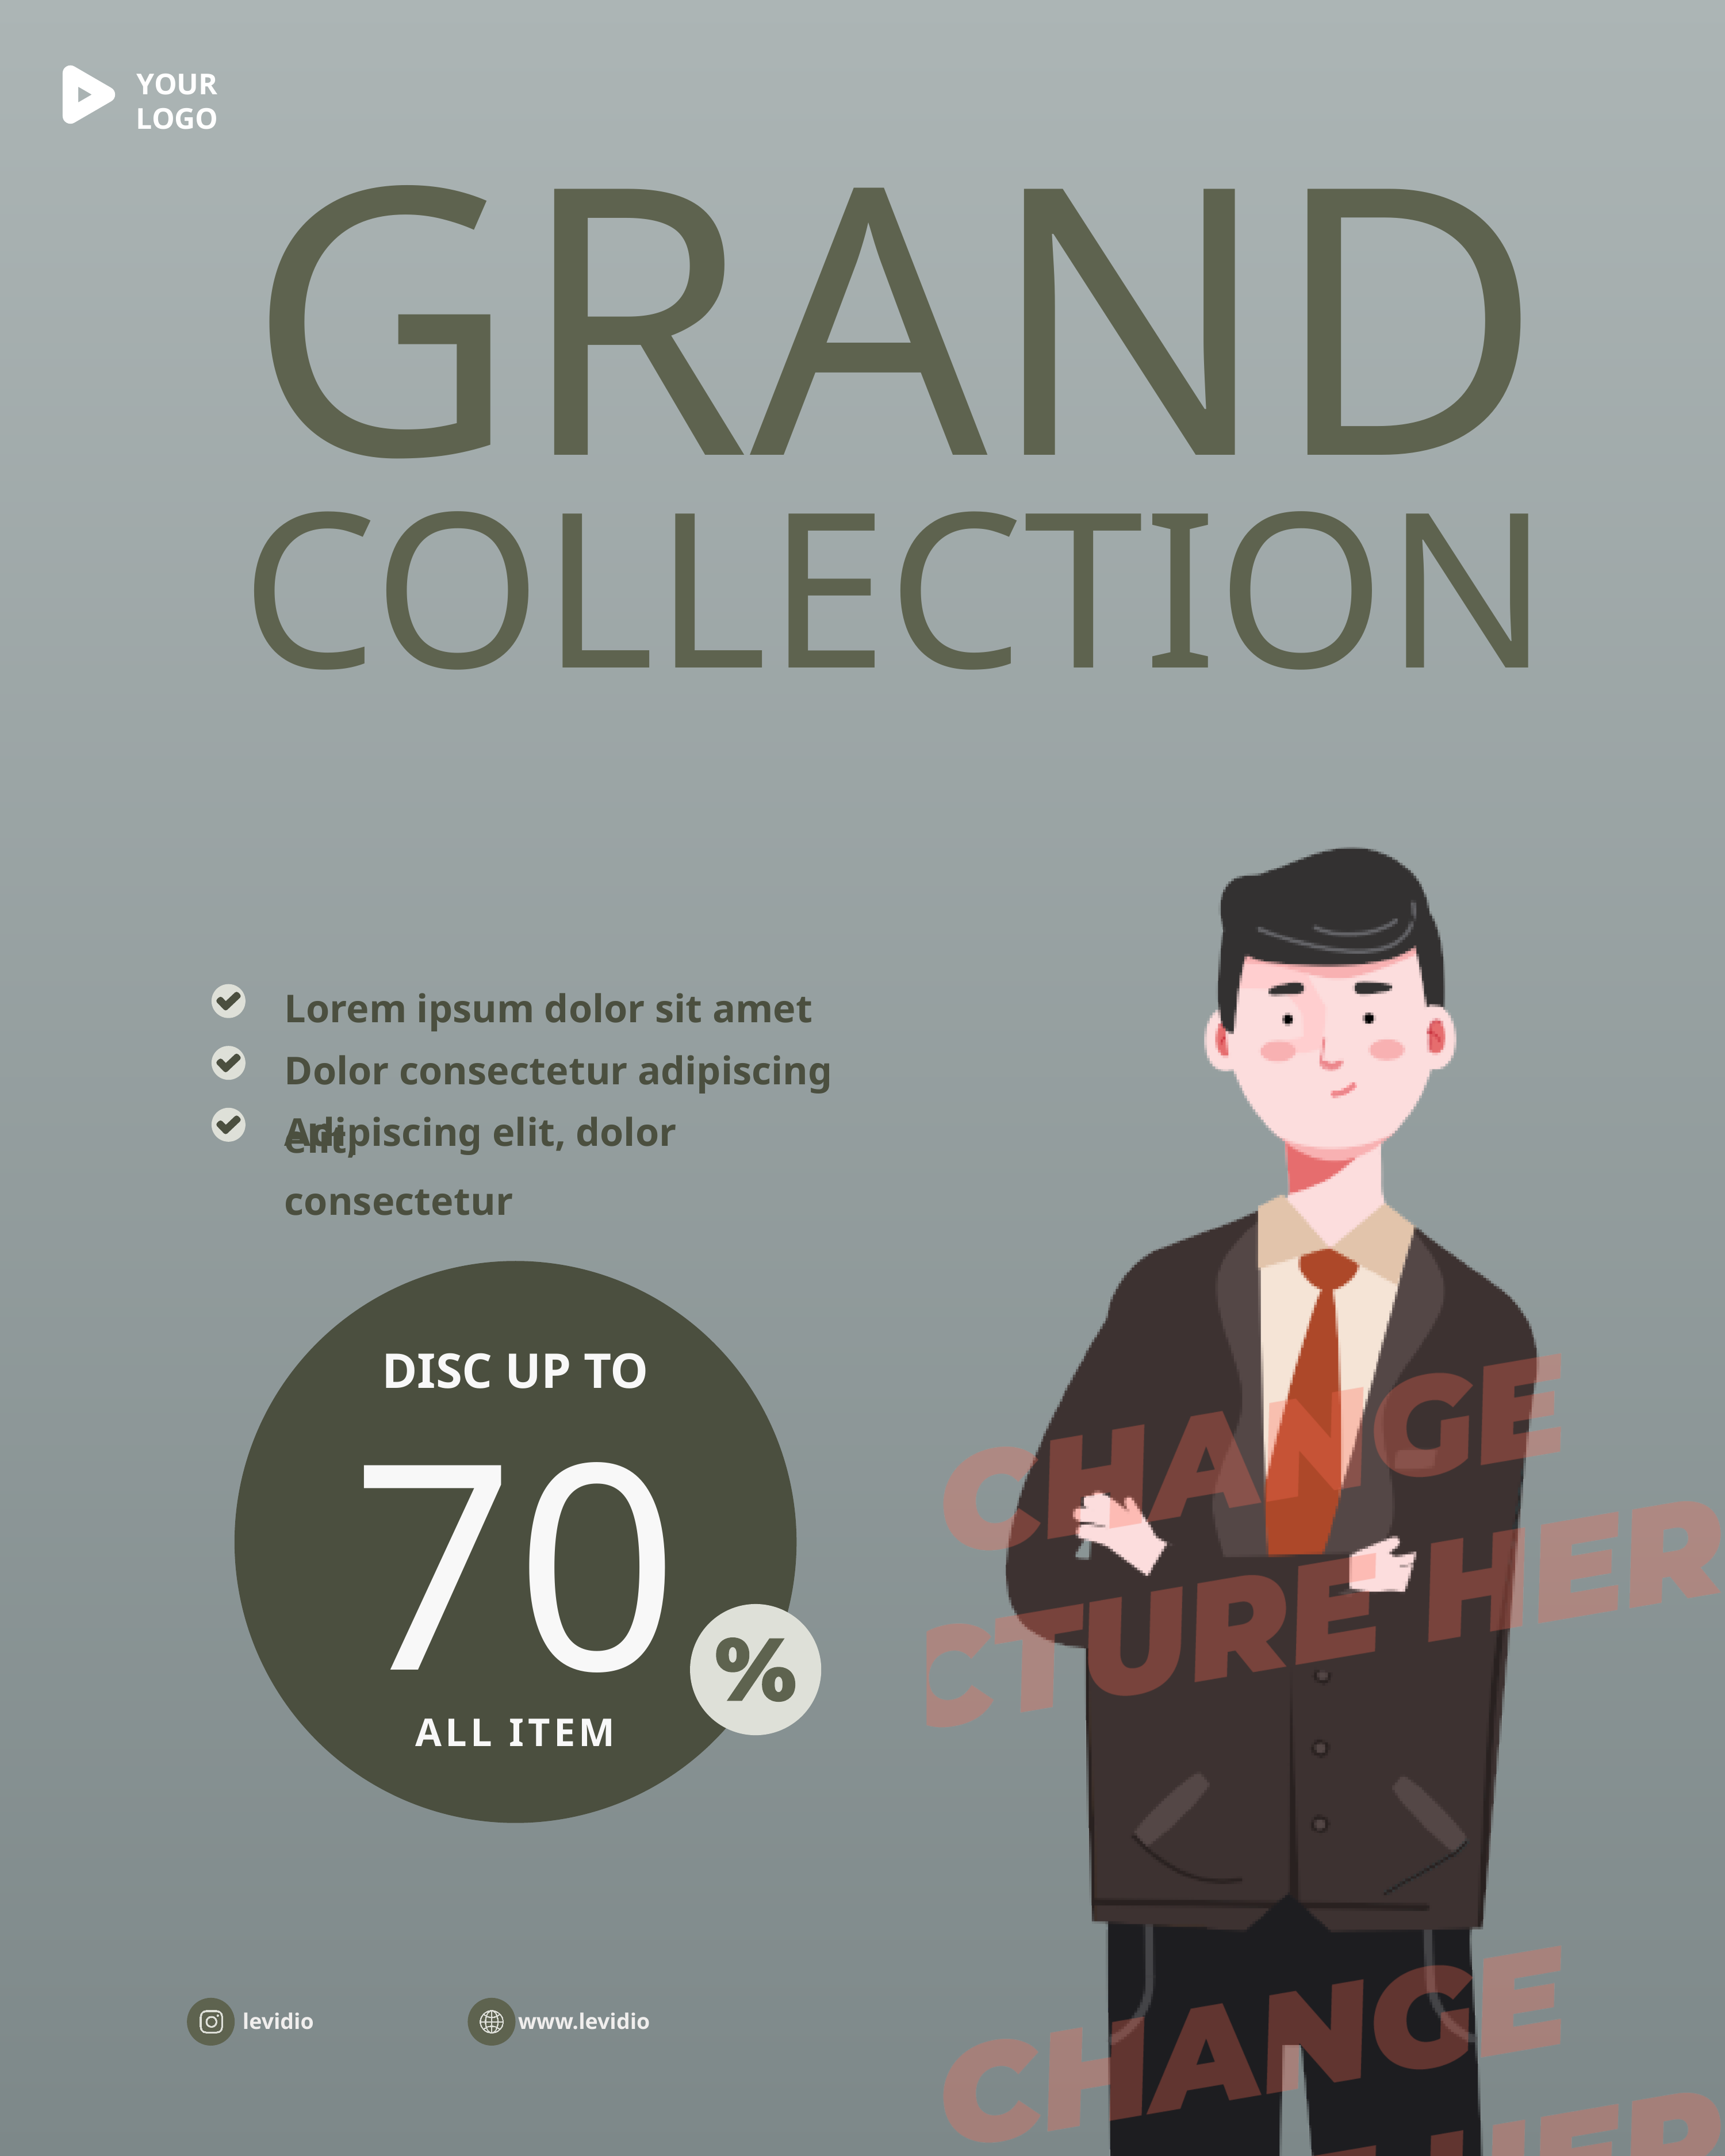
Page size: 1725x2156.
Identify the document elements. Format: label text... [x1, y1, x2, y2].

text_box COLLECTION [233, 448, 1558, 716]
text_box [467, 1997, 651, 2046]
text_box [187, 1997, 318, 2046]
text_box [70, 61, 255, 140]
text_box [211, 1046, 246, 1080]
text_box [211, 1107, 246, 1142]
text_box [233, 1260, 798, 1727]
text_box DISC UP TO [364, 1336, 667, 1402]
text_box Dolor consectetur adipiscing elit, [275, 1018, 855, 1080]
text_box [211, 984, 246, 1018]
picture [926, 718, 1725, 2156]
text_box Adipiscing elit, dolor consectetur [275, 1080, 855, 1227]
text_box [690, 1603, 822, 1736]
text_box GRAND [239, 78, 1552, 448]
text_box Lorem ipsum dolor sit amet [275, 957, 855, 1018]
text_box [307, 1732, 720, 1824]
text_box 70 [303, 1379, 728, 1732]
text_box ALL ITEM [407, 1704, 624, 1759]
